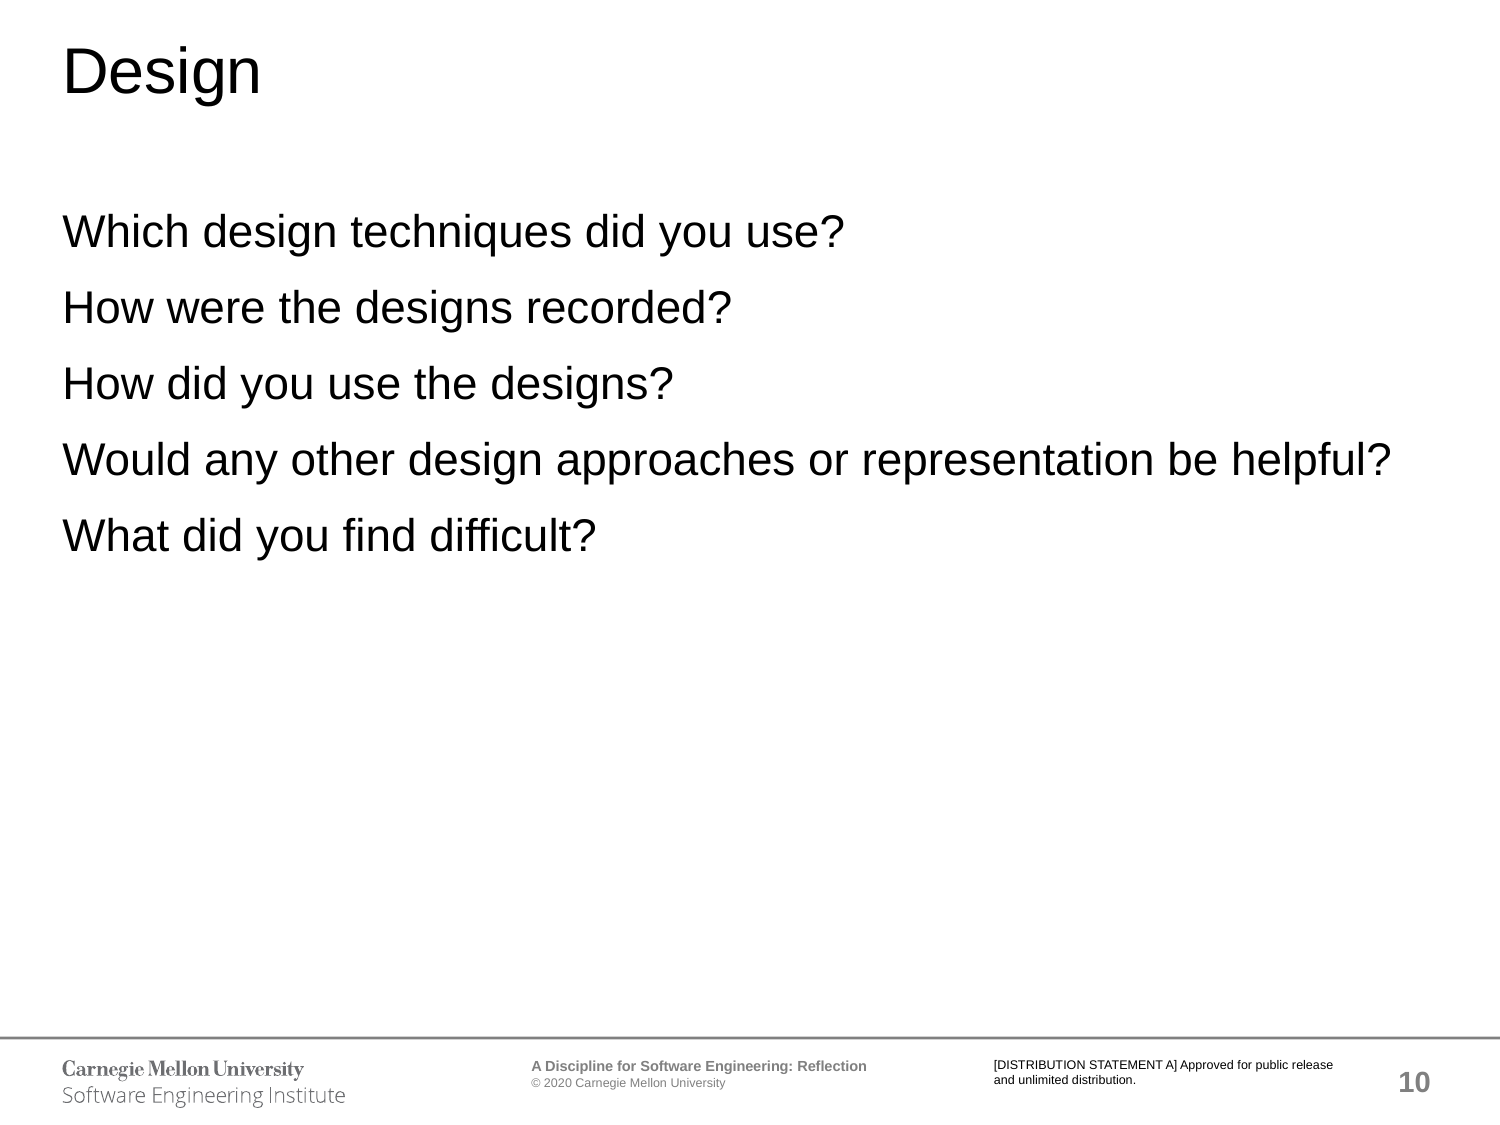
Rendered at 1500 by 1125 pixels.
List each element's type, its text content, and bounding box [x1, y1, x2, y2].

list Which design techniques did you use? How were the designs recorded? How did you use the designs? Would any other design approaches or representation be helpful? What did you find difficult? [62, 202, 1431, 988]
title Design [62, 37, 1338, 182]
